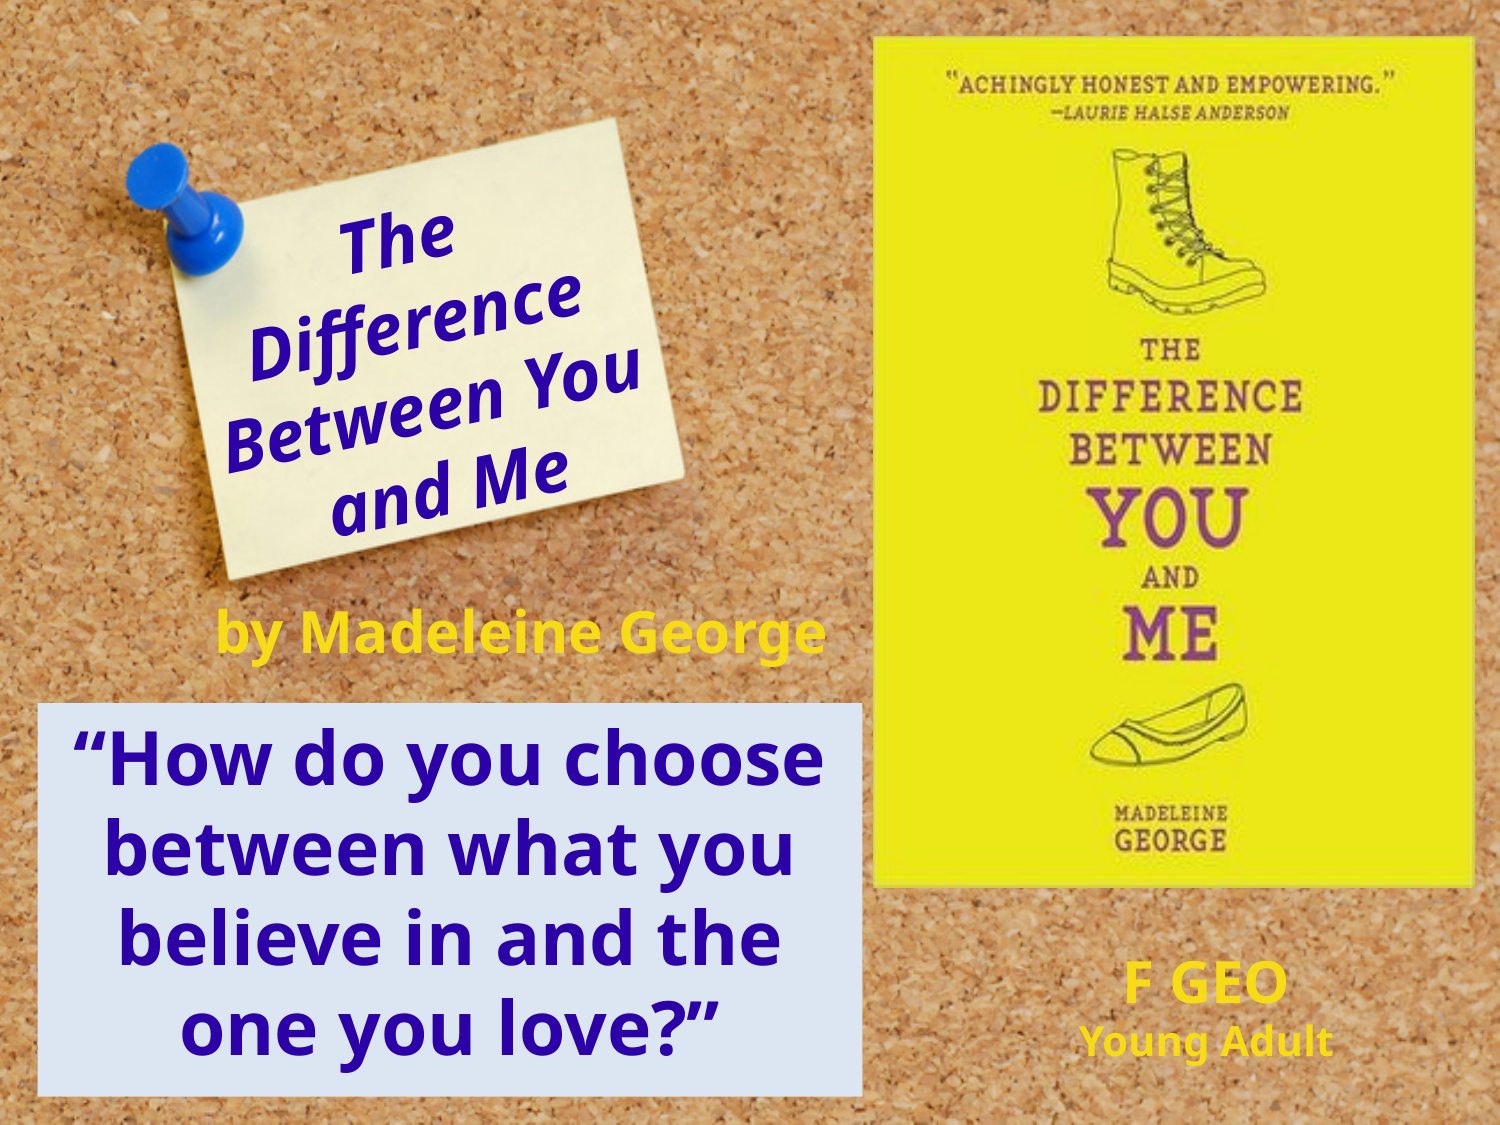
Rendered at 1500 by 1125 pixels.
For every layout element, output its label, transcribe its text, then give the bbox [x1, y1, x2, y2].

text_box by Madeleine George [200, 587, 868, 743]
text_box F GEO Young Adult [1037, 937, 1375, 1073]
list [873, 36, 1476, 888]
picture [0, 0, 1500, 1125]
list “How do you choose between what you believe in and the one you love?” [37, 703, 863, 1097]
title The Difference Between You and Me [162, 149, 684, 573]
